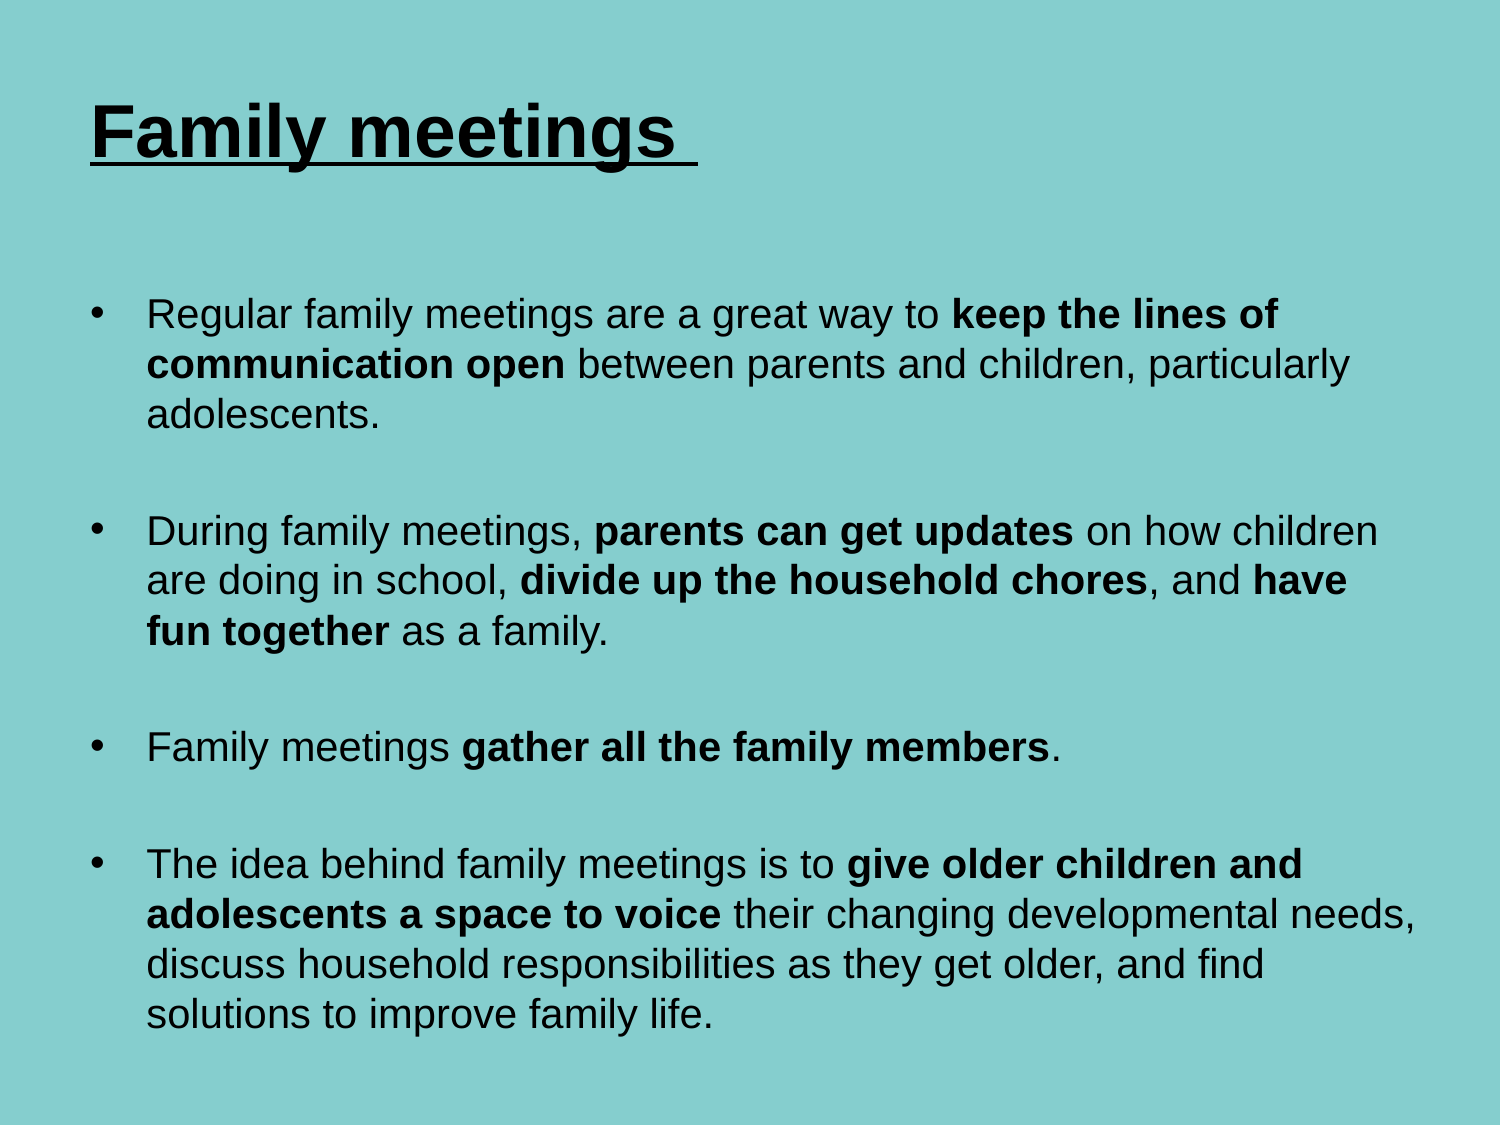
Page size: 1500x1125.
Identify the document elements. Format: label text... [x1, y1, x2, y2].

list Regular family meetings are a great way to keep the lines of communication open between parents and children, particularly adolescents. During family meetings, parents can get updates on how children are doing in school, divide up the household chores, and have fun together as a family. Family meetings gather all the family members. The idea behind family meetings is to give older children and adolescents a space to voice their changing developmental needs, discuss household responsibilities as they get older, and find solutions to improve family life. [75, 279, 1438, 842]
title Family meetings [75, 75, 1438, 275]
